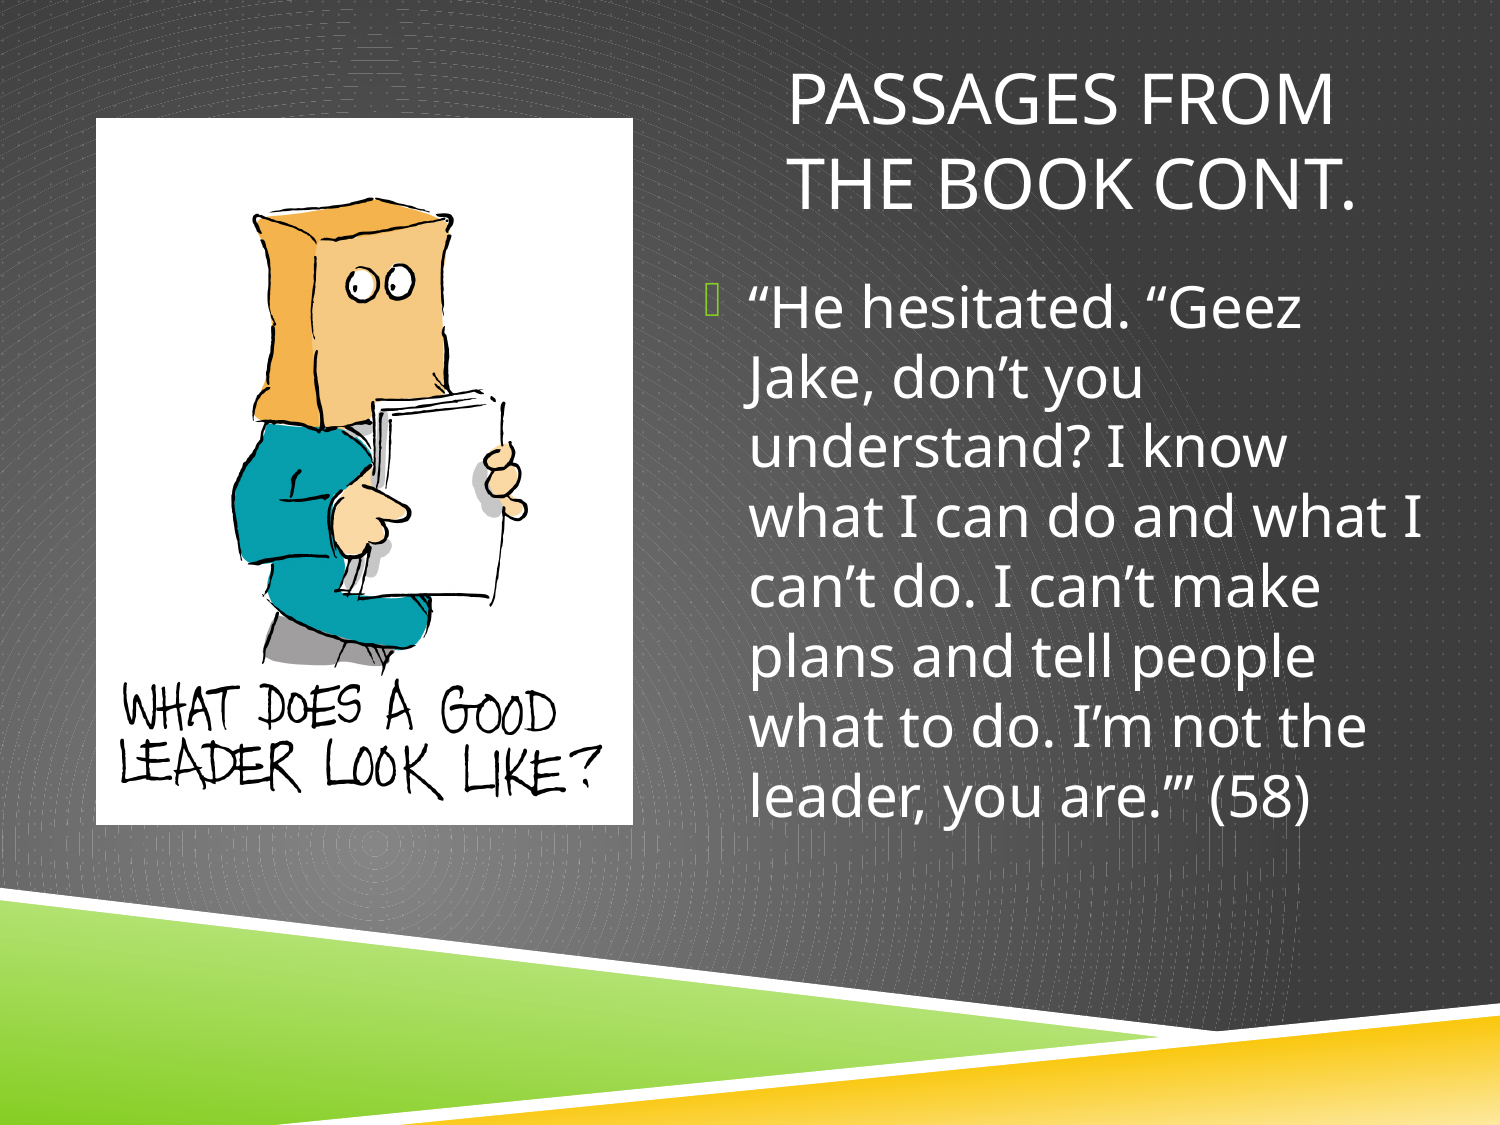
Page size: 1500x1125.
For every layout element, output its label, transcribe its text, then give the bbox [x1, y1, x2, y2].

list “He hesitated. “Geez Jake, don’t you understand? I know what I can do and what I can’t do. I can’t make plans and tell people what to do. I’m not the leader, you are.’” (58) [692, 262, 1435, 887]
title Passages from the book cont. [786, 45, 1388, 233]
picture [96, 118, 633, 825]
